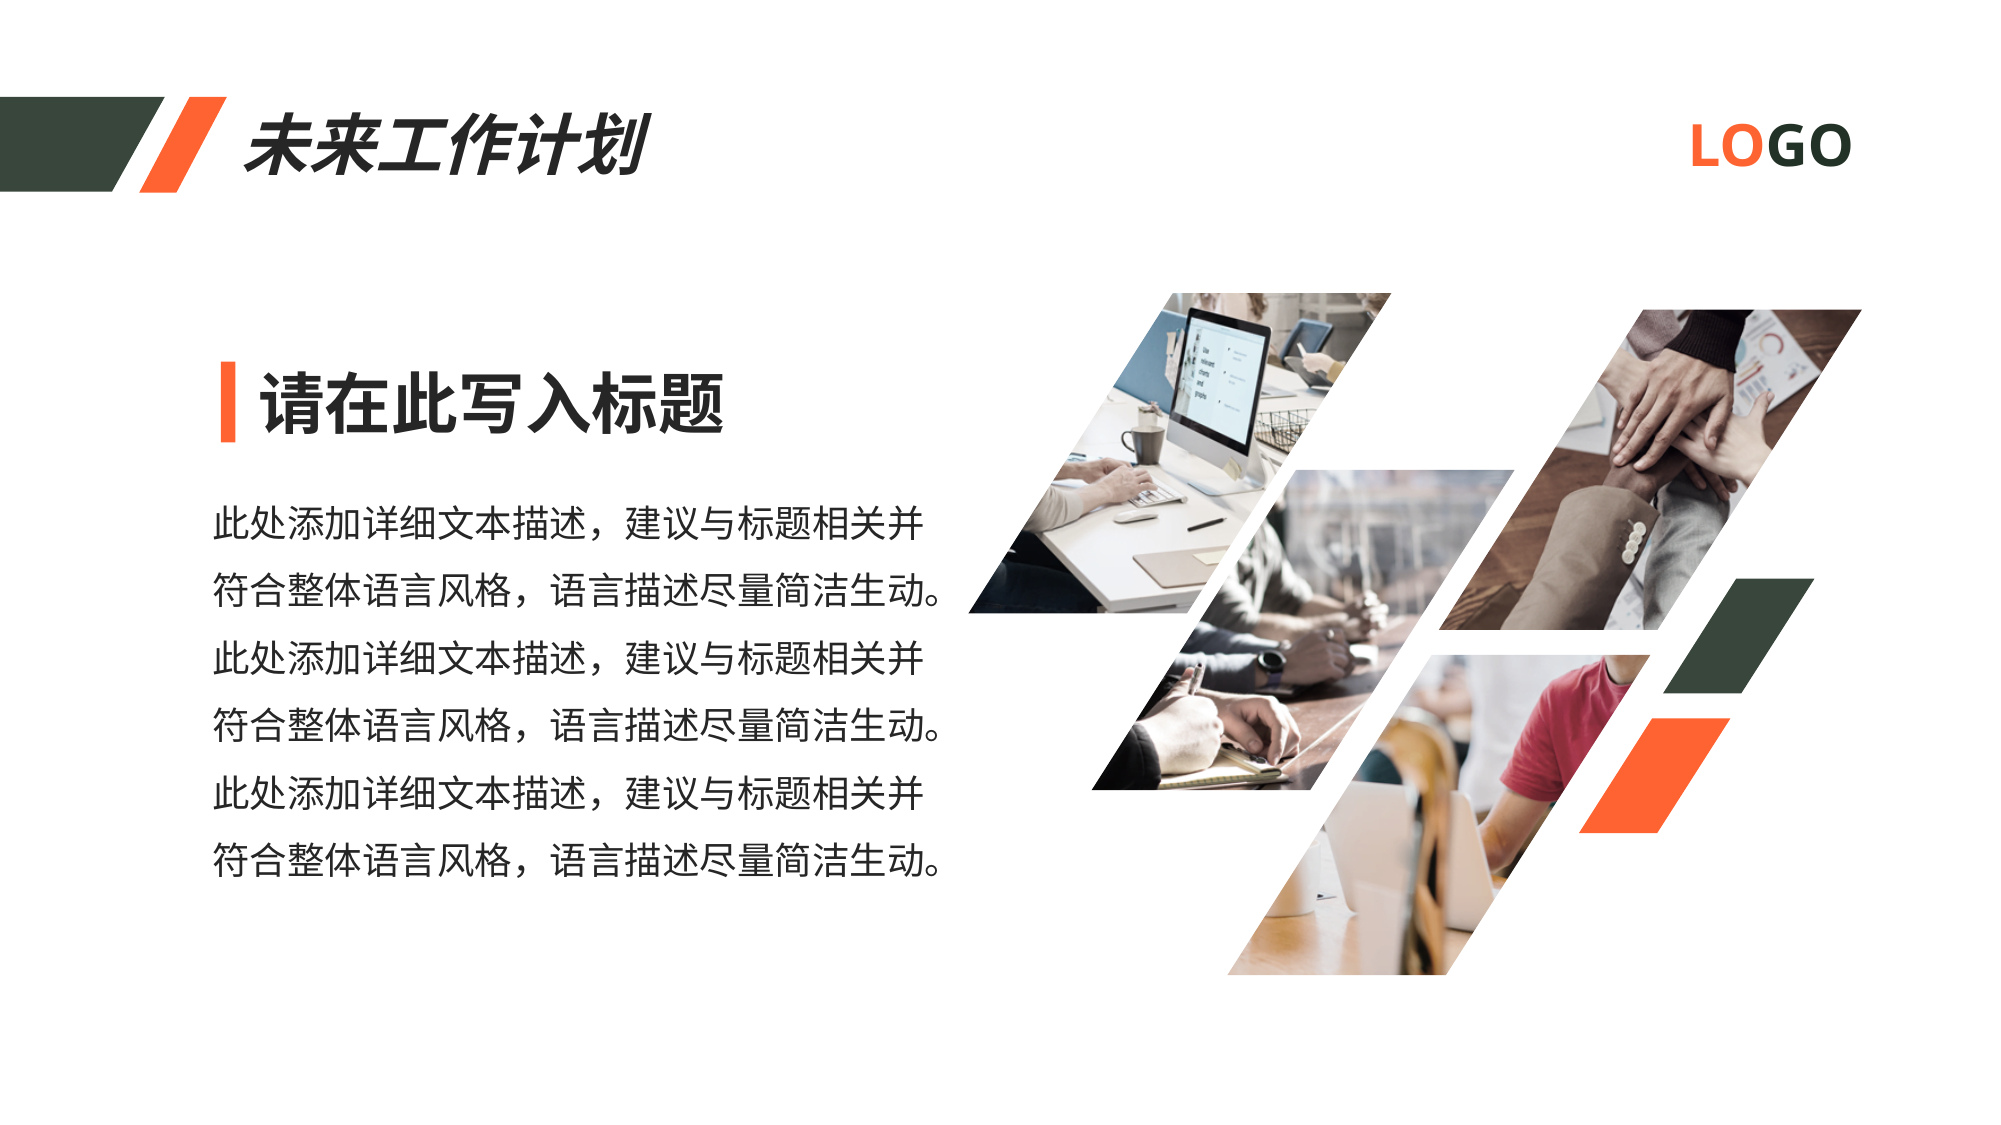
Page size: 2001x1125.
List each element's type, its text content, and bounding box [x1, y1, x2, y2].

text_box LOGO [1616, 100, 1926, 186]
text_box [197, 354, 969, 894]
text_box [968, 293, 1862, 976]
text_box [0, 95, 657, 193]
